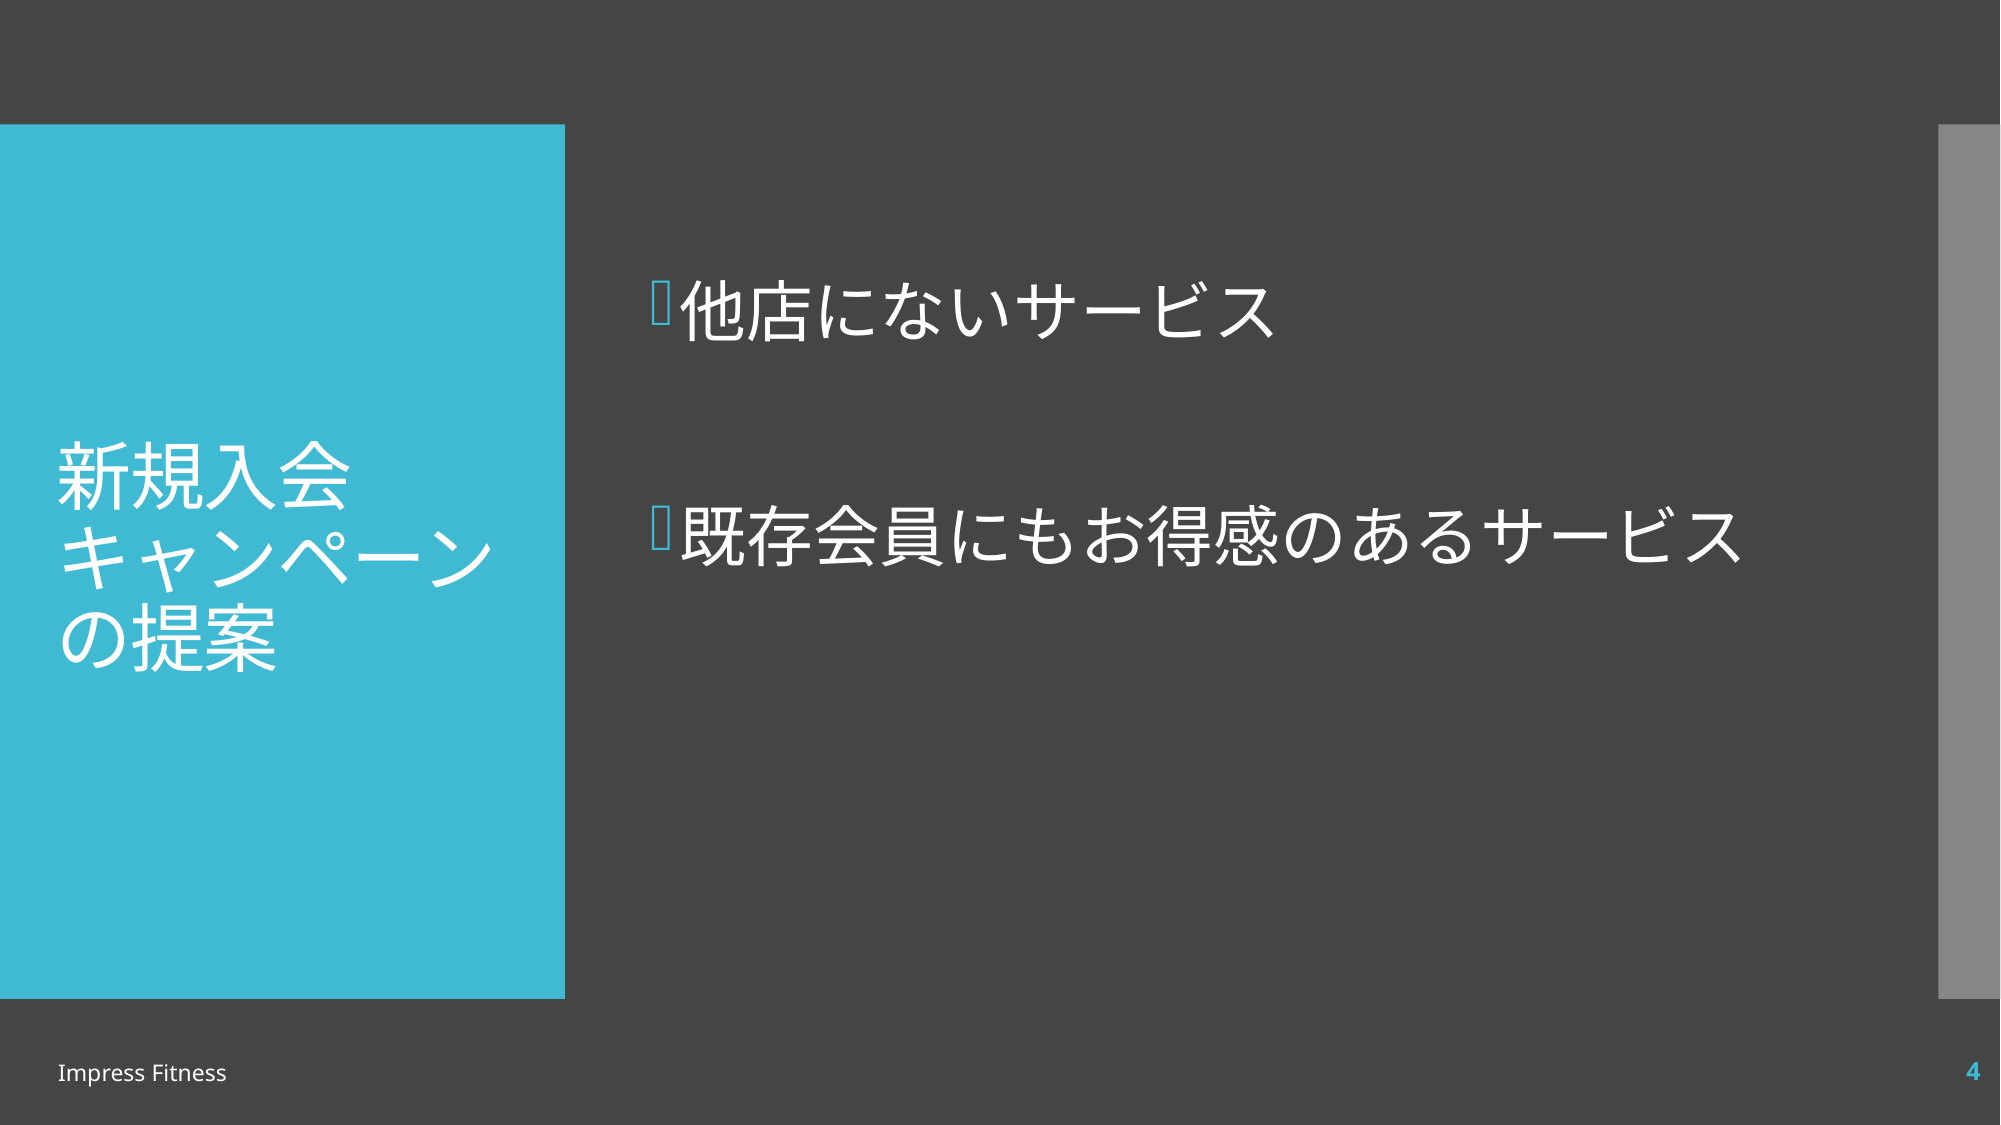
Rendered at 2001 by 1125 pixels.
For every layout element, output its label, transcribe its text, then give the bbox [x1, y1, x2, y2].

list 他店にないサービス 既存会員にもお得感のあるサービス [634, 141, 1835, 982]
slide_number 4 [1744, 1042, 1996, 1103]
title 新規入会 キャンペーンの提案 [41, 184, 525, 940]
slide_number Impress Fitness [43, 1042, 493, 1103]
